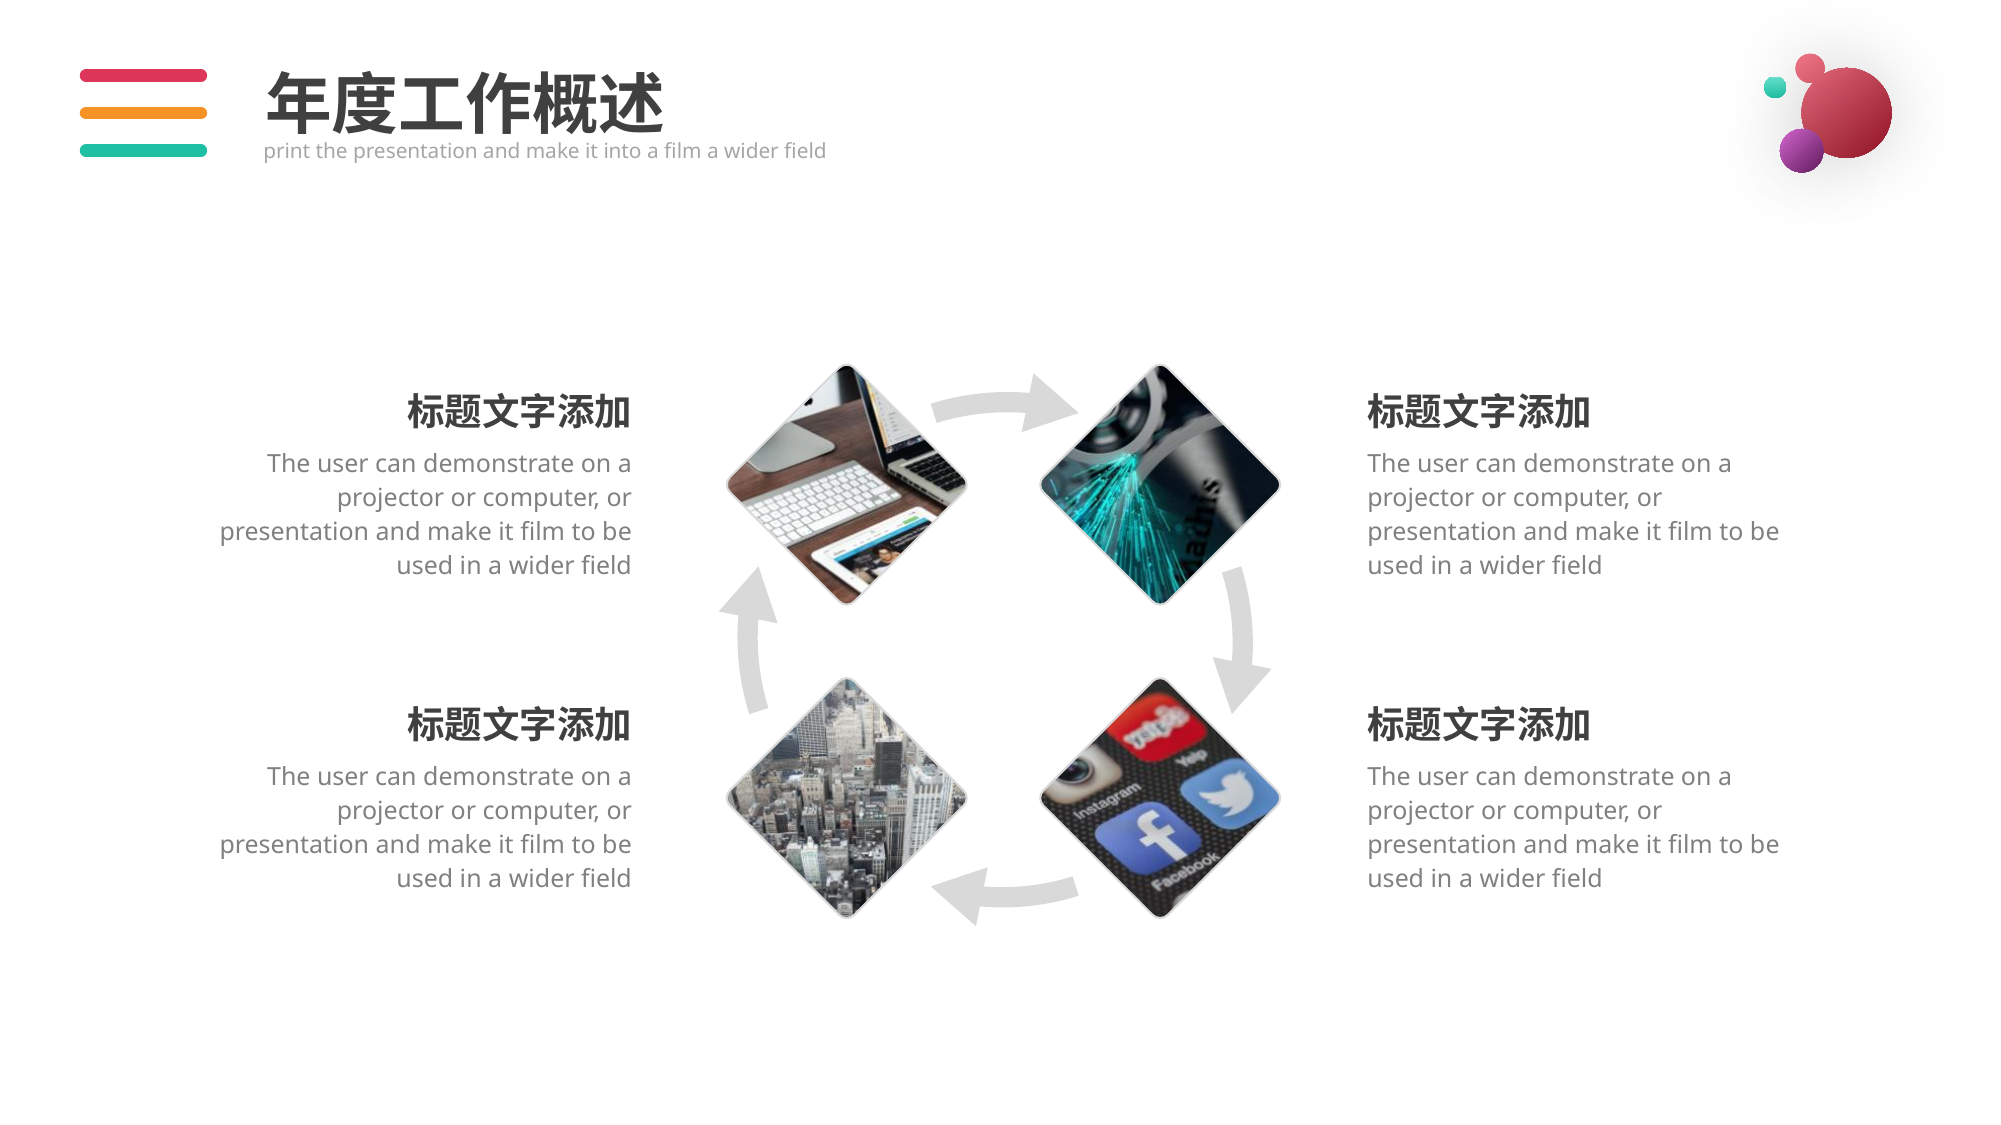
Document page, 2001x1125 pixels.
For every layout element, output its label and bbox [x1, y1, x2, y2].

text_box [190, 693, 648, 903]
text_box [1764, 53, 1892, 173]
text_box [190, 380, 648, 590]
text_box [86, 75, 201, 151]
text_box [1352, 380, 1810, 590]
text_box [1352, 693, 1810, 903]
text_box [718, 363, 1282, 927]
text_box [248, 54, 899, 171]
